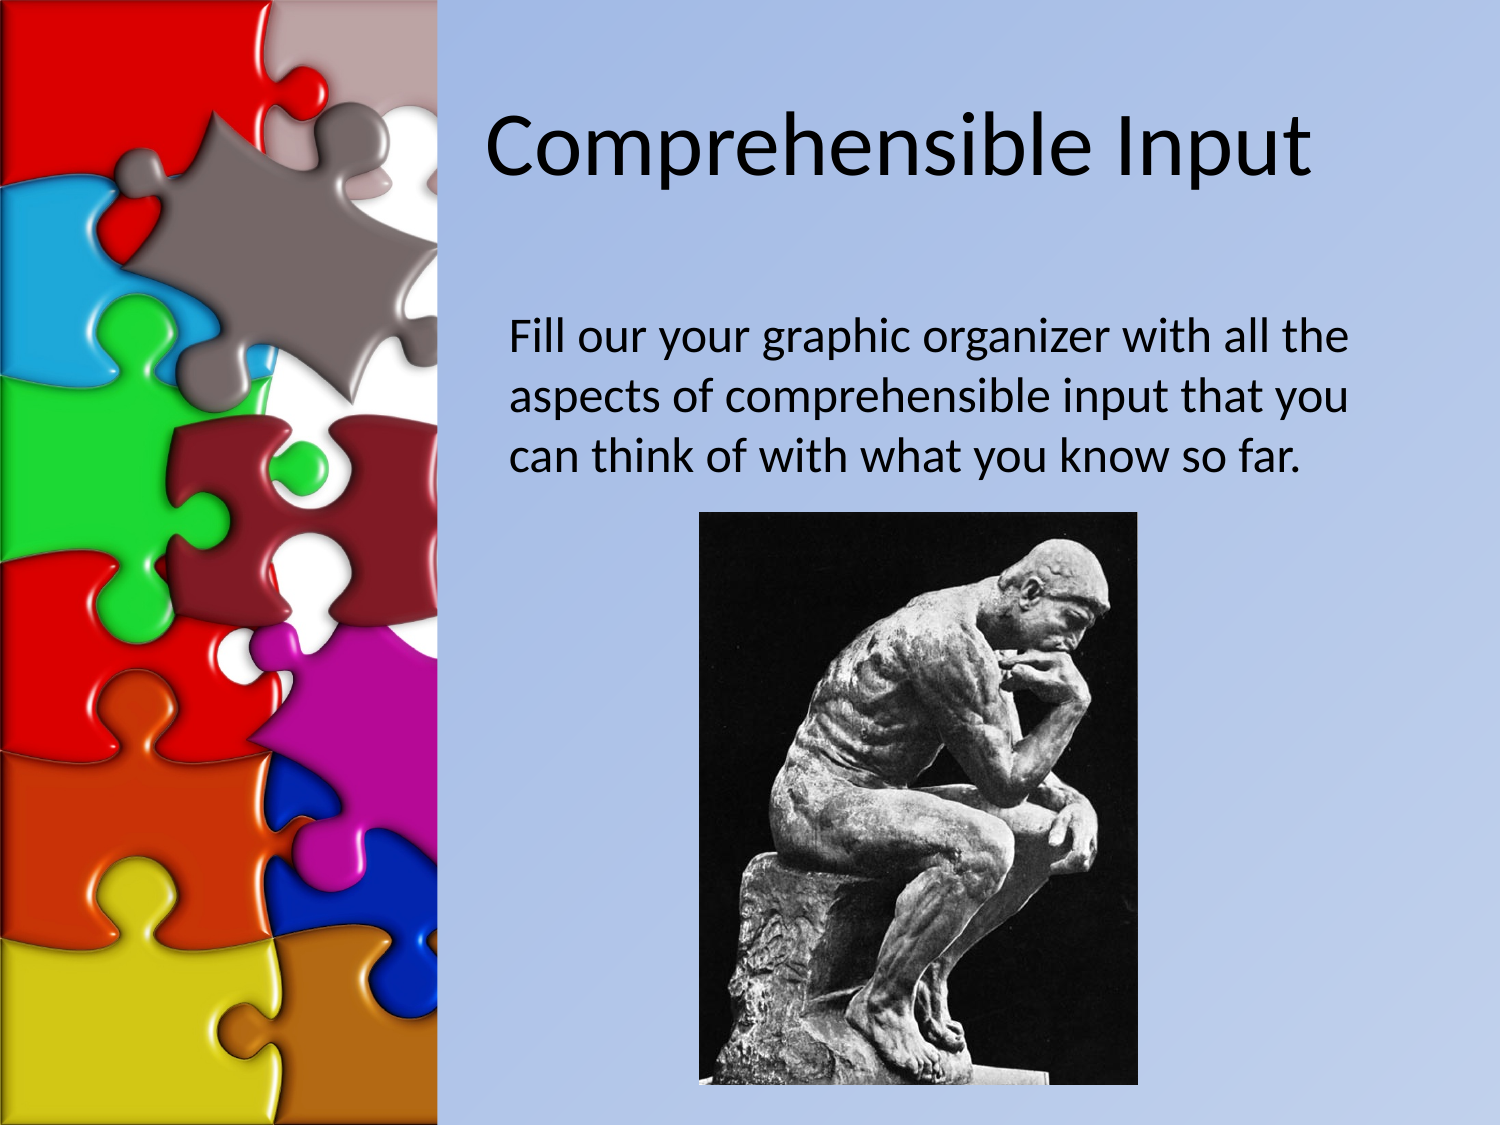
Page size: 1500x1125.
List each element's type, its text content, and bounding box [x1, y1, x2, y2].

picture [699, 512, 1138, 1085]
list Fill our your graphic organizer with all the aspects of comprehensible input that you can think of with what you know so far. [437, 224, 1425, 1088]
picture [0, 0, 438, 1125]
title Comprehensible Input [375, 45, 1425, 233]
